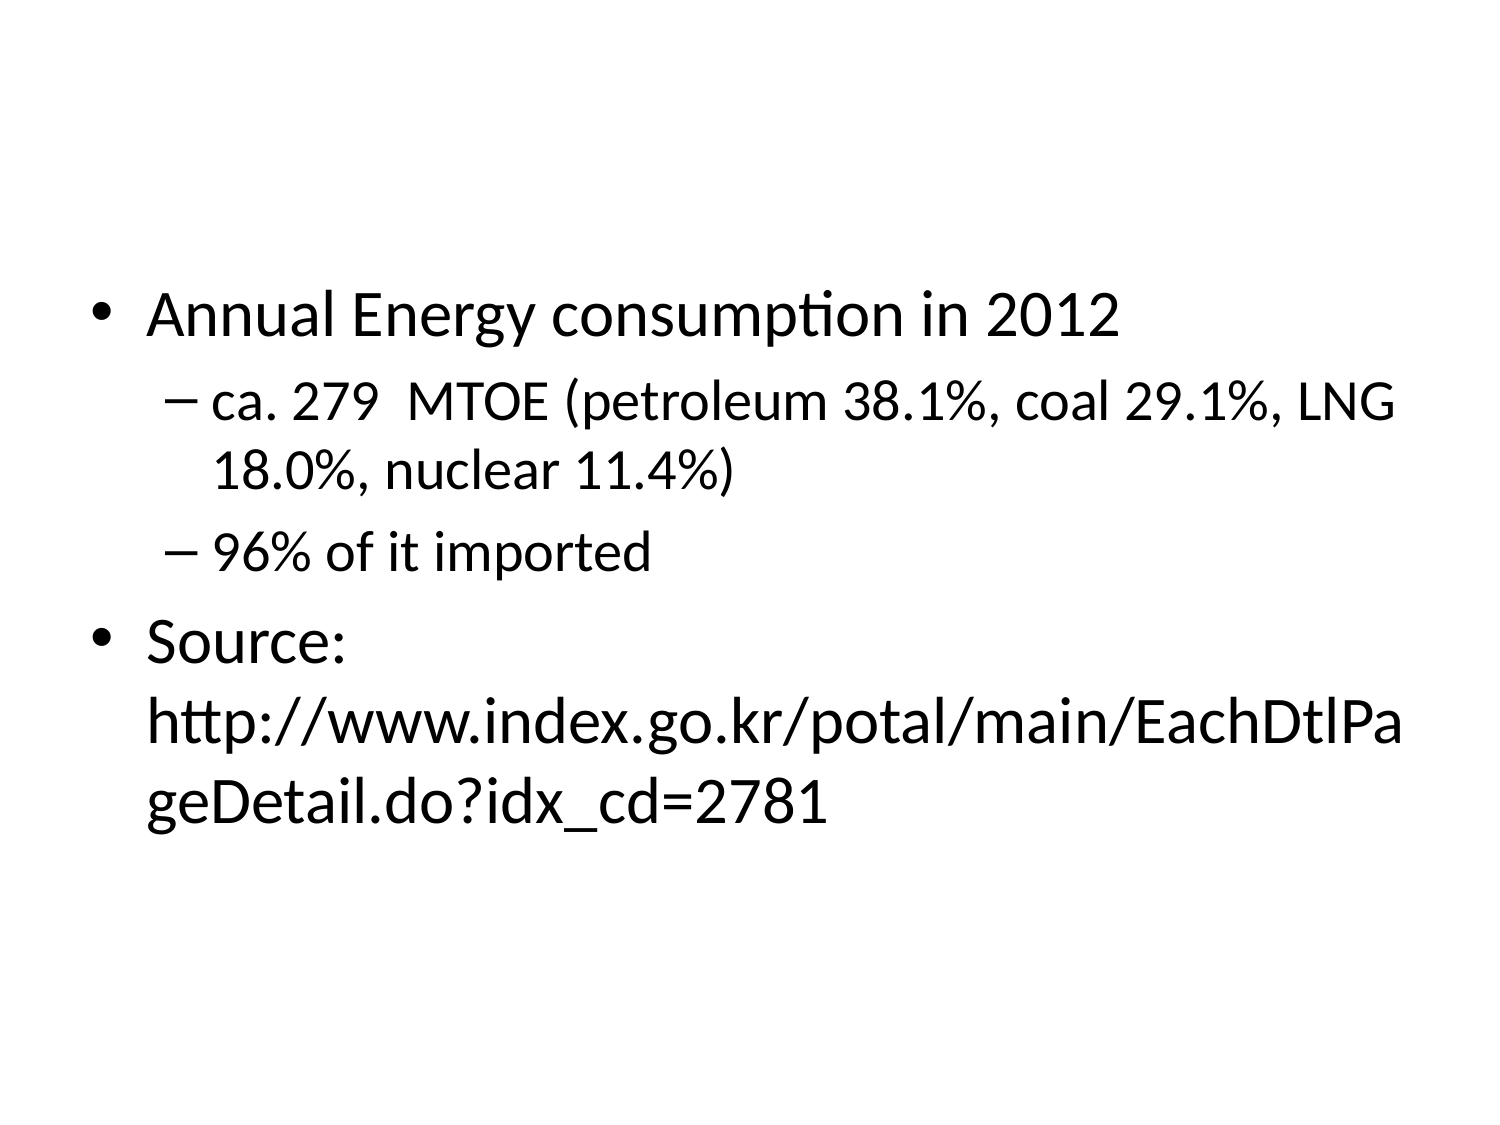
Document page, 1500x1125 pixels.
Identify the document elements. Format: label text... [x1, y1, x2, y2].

list Annual Energy consumption in 2012 ca. 279 MTOE (petroleum 38.1%, coal 29.1%, LNG 18.0%, nuclear 11.4%) 96% of it imported Source: http://www.index.go.kr/potal/main/EachDtlPageDetail.do?idx_cd=2781 [75, 262, 1425, 1005]
